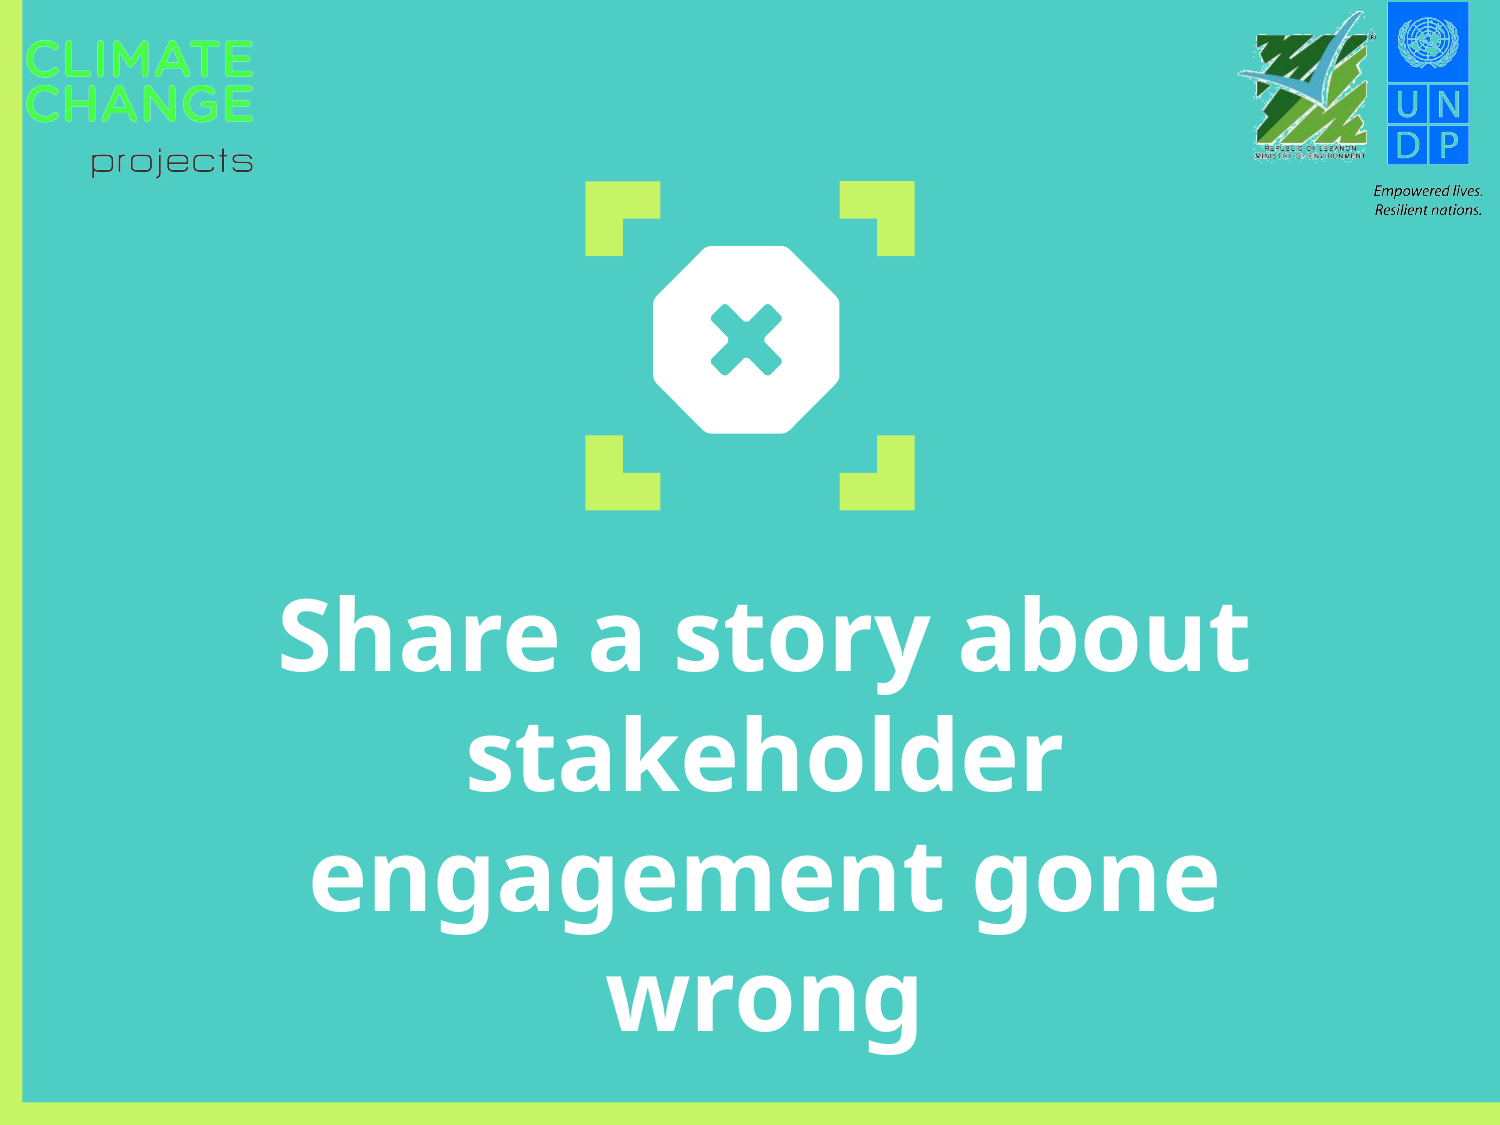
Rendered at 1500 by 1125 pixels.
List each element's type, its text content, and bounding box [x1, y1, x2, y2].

picture [0, 5, 275, 202]
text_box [585, 180, 915, 511]
picture [1237, 2, 1482, 215]
title Share a story about stakeholder engagement gone wrong [174, 812, 1356, 1067]
